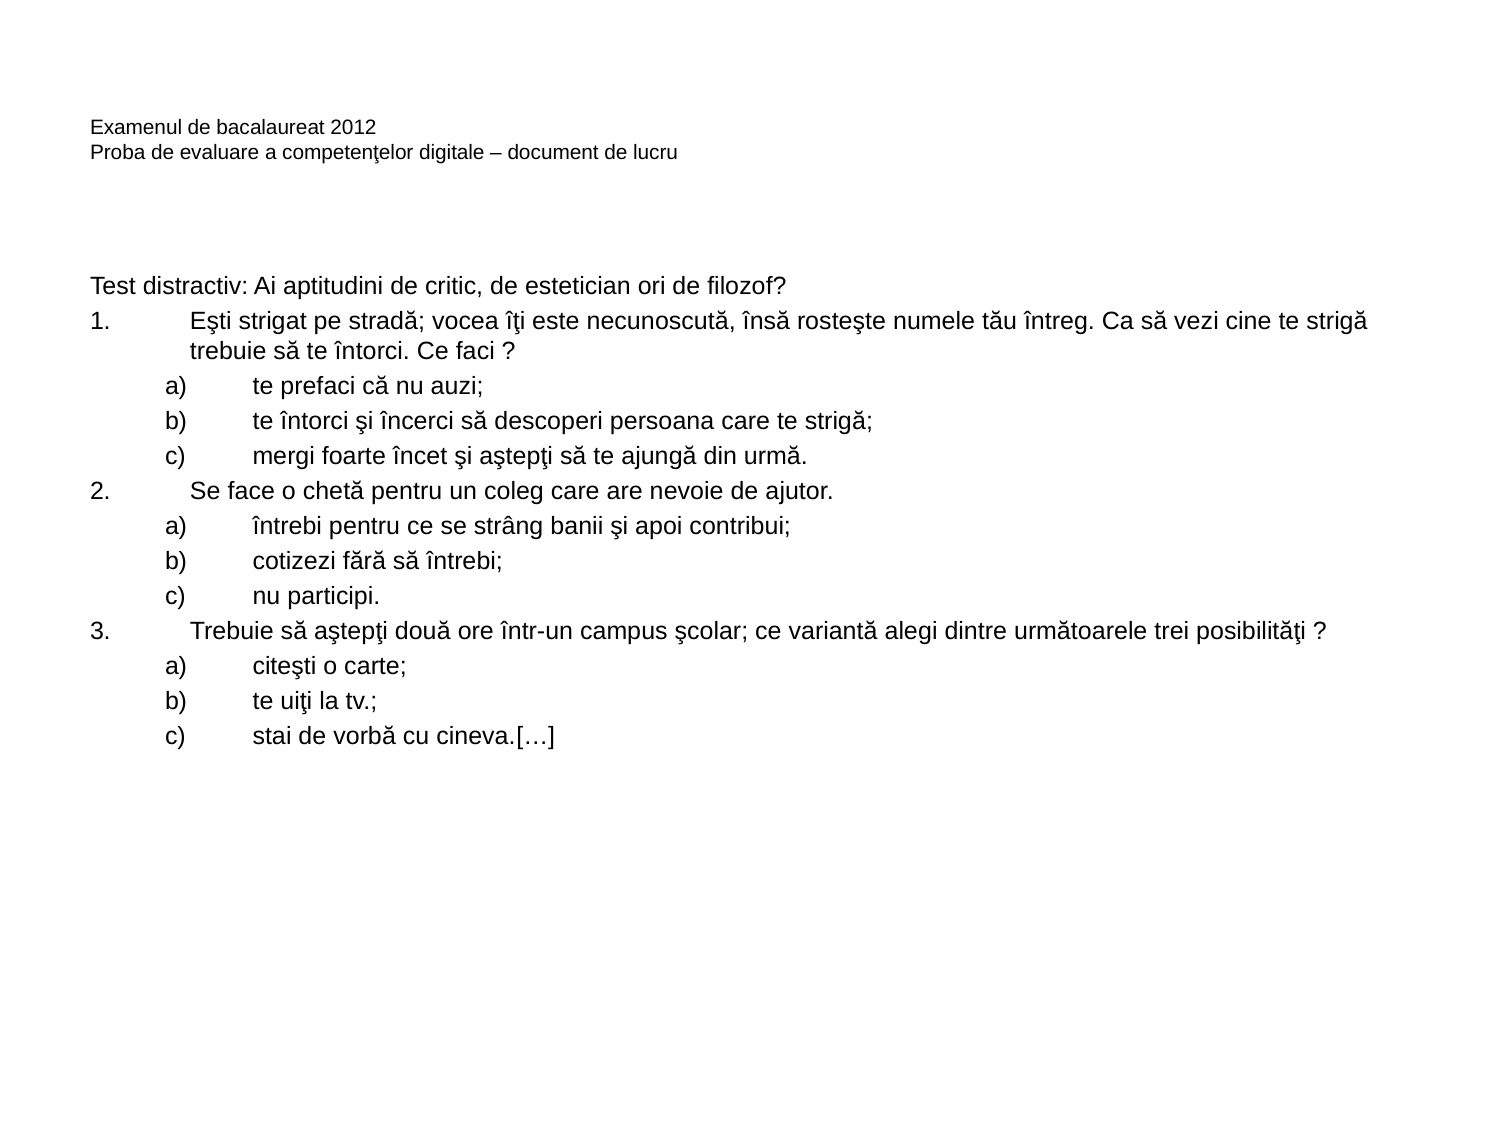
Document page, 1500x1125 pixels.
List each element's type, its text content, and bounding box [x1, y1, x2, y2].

list Test distractiv: Ai aptitudini de critic, de estetician ori de filozof? Eşti strigat pe stradă; vocea îţi este necunoscută, însă rosteşte numele tău întreg. Ca să vezi cine te strigă trebuie să te întorci. Ce faci ? te prefaci că nu auzi; te întorci şi încerci să descoperi persoana care te strigă; mergi foarte încet şi aştepţi să te ajungă din urmă. Se face o chetă pentru un coleg care are nevoie de ajutor. întrebi pentru ce se strâng banii şi apoi contribui; cotizezi fără să întrebi; nu participi. Trebuie să aştepţi două ore într-un campus şcolar; ce variantă alegi dintre următoarele trei posibilităţi ? citeşti o carte; te uiţi la tv.; stai de vorbă cu cineva.[…] [74, 262, 1426, 1076]
title Examenul de bacalaureat 2012 Proba de evaluare a competenţelor digitale – document de lucru [74, 44, 1426, 233]
